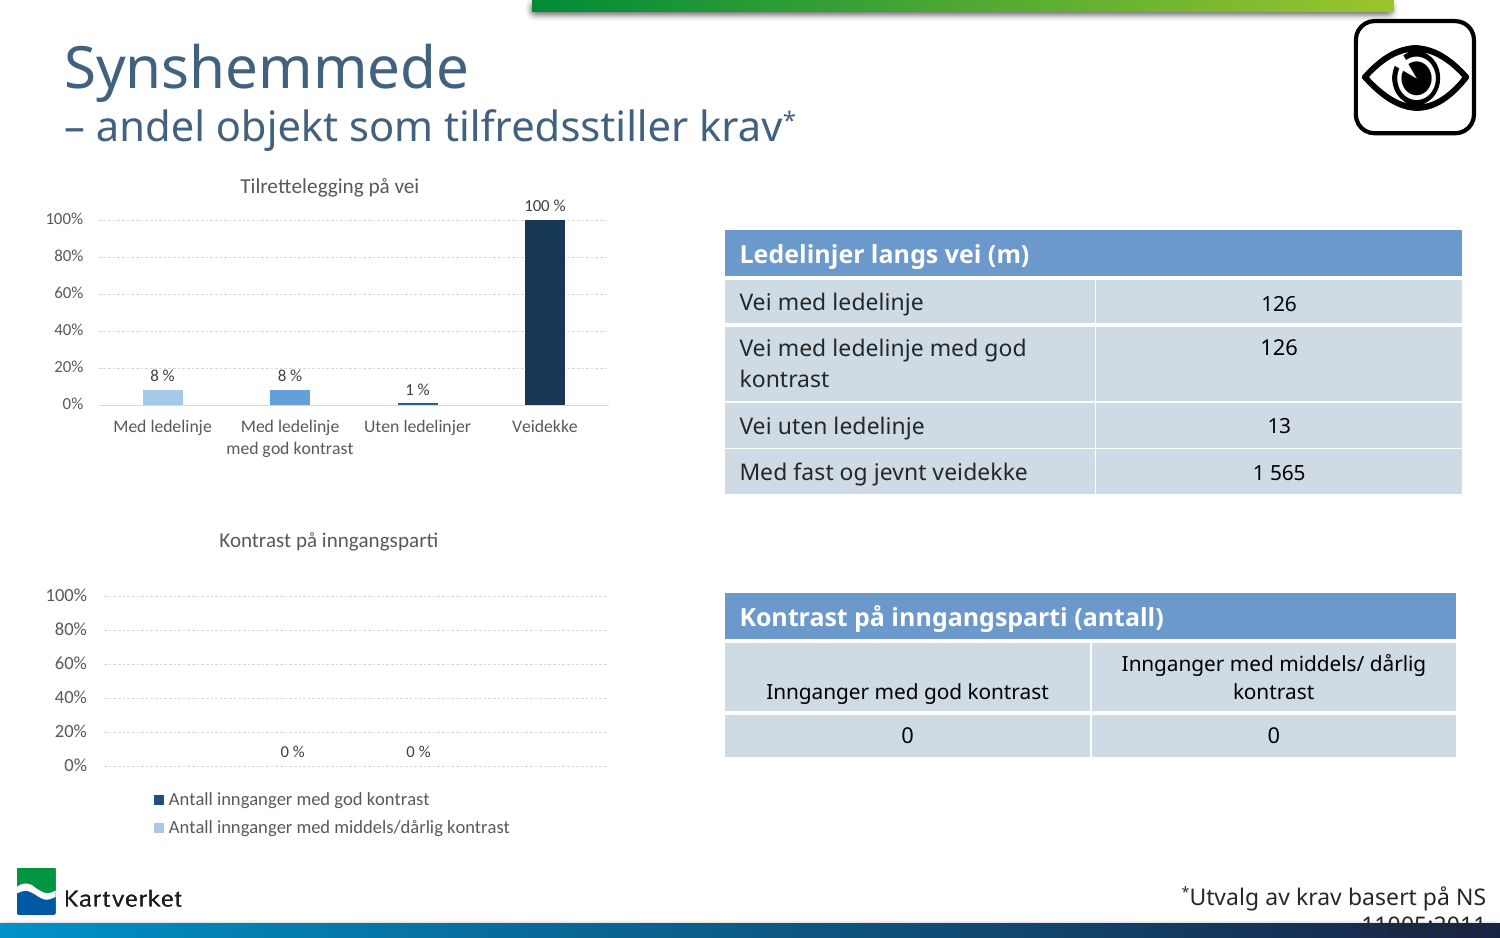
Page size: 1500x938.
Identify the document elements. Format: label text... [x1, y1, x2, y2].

text_box *Utvalg av krav basert på NS 11005:2011 [1068, 873, 1500, 938]
table_cell 126 [1096, 327, 1462, 401]
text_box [1355, 20, 1475, 134]
table_cell 13 [1096, 403, 1462, 448]
table_cell Vei uten ledelinje [725, 403, 1095, 448]
picture [41, 166, 619, 492]
table_cell Vei med ledelinje med god kontrast [725, 327, 1095, 401]
table_cell Innganger med middels/ dårlig kontrast [1092, 643, 1456, 711]
text_box Synshemmede – andel objekt som tilfredsstiller krav* [49, 24, 1431, 158]
table_cell 1 565 [1096, 449, 1462, 494]
table_header Kontrast på inngangsparti (antall) [725, 593, 1456, 639]
table_cell 126 [1096, 280, 1462, 323]
table_cell 0 [1092, 715, 1456, 757]
table_cell 0 [725, 715, 1090, 757]
table_header Ledelinjer langs vei (m) [725, 230, 1462, 276]
picture [41, 520, 617, 846]
table_cell Med fast og jevnt veidekke [725, 449, 1095, 494]
table_cell Innganger med god kontrast [725, 643, 1090, 711]
table_cell Vei med ledelinje [725, 280, 1095, 323]
